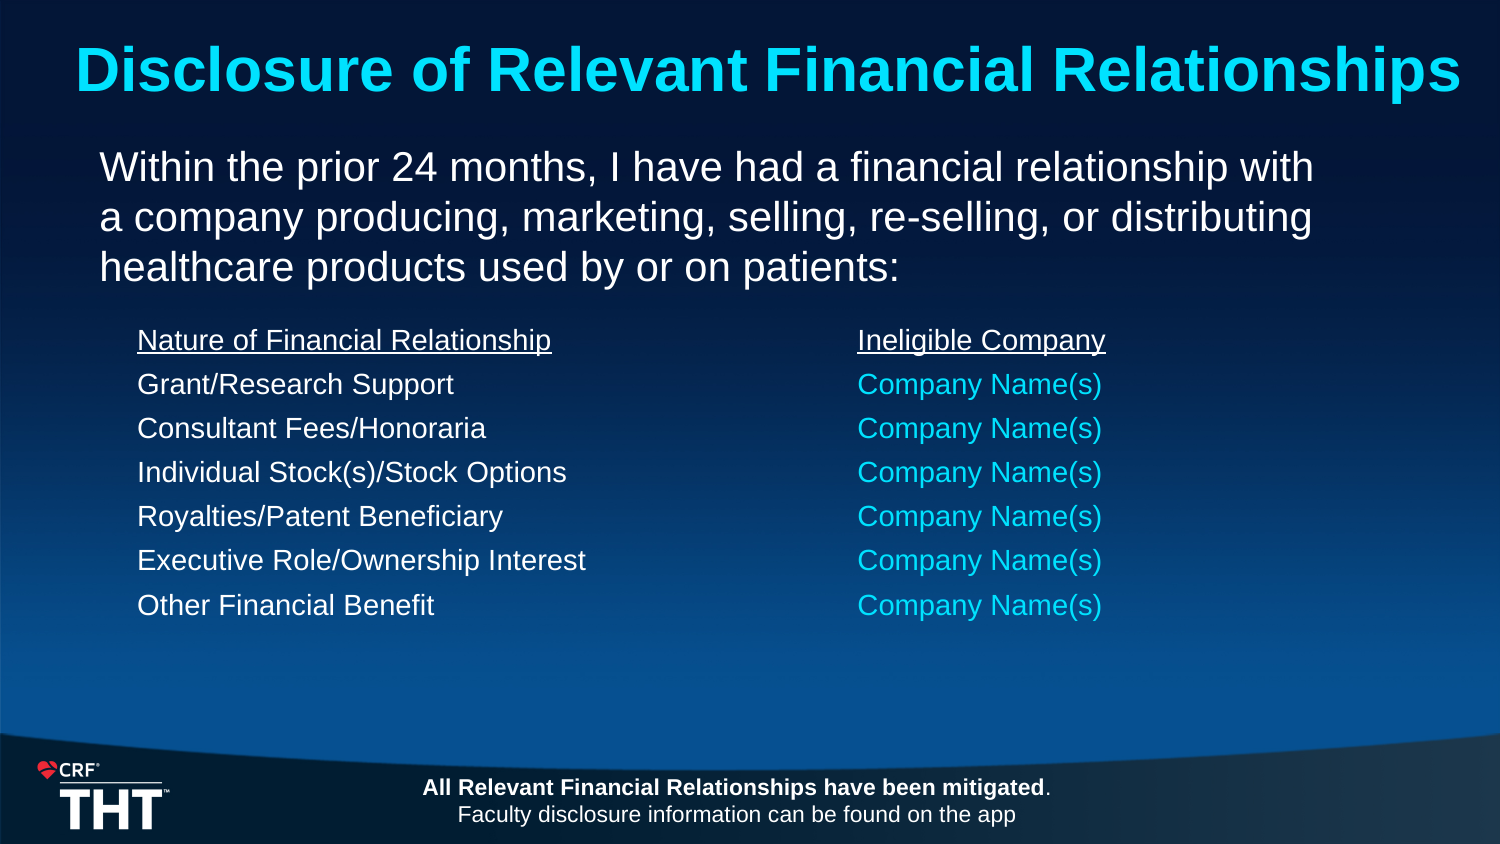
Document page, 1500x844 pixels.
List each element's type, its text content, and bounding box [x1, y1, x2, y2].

table_cell Company Name(s) [846, 539, 1348, 583]
table_cell Consultant Fees/Honoraria [126, 407, 846, 451]
table_cell Individual Stock(s)/Stock Options [126, 451, 846, 495]
table_header Nature of Financial Relationship [126, 318, 846, 363]
table_cell Company Name(s) [846, 495, 1348, 539]
text_box All Relevant Financial Relationships have been mitigated. Faculty disclosure information can be found on the app [407, 764, 1067, 835]
table_cell Company Name(s) [846, 407, 1348, 451]
picture [0, 0, 1500, 844]
table_cell Company Name(s) [846, 583, 1348, 627]
table_cell Other Financial Benefit [126, 583, 846, 627]
table_cell Executive Role/Ownership Interest [126, 539, 846, 583]
list Within the prior 24 months, I have had a financial relationship with a company producing, marketing, selling, re-selling, or distributing healthcare products used by or on patients: [84, 132, 1438, 296]
text_box Disclosure of Relevant Financial Relationships [55, 21, 1484, 92]
table_cell Royalties/Patent Beneficiary [126, 495, 846, 539]
table_cell Company Name(s) [846, 451, 1348, 495]
table_cell Company Name(s) [846, 363, 1348, 407]
table_cell Grant/Research Support [126, 363, 846, 407]
table_header Ineligible Company [846, 318, 1348, 363]
